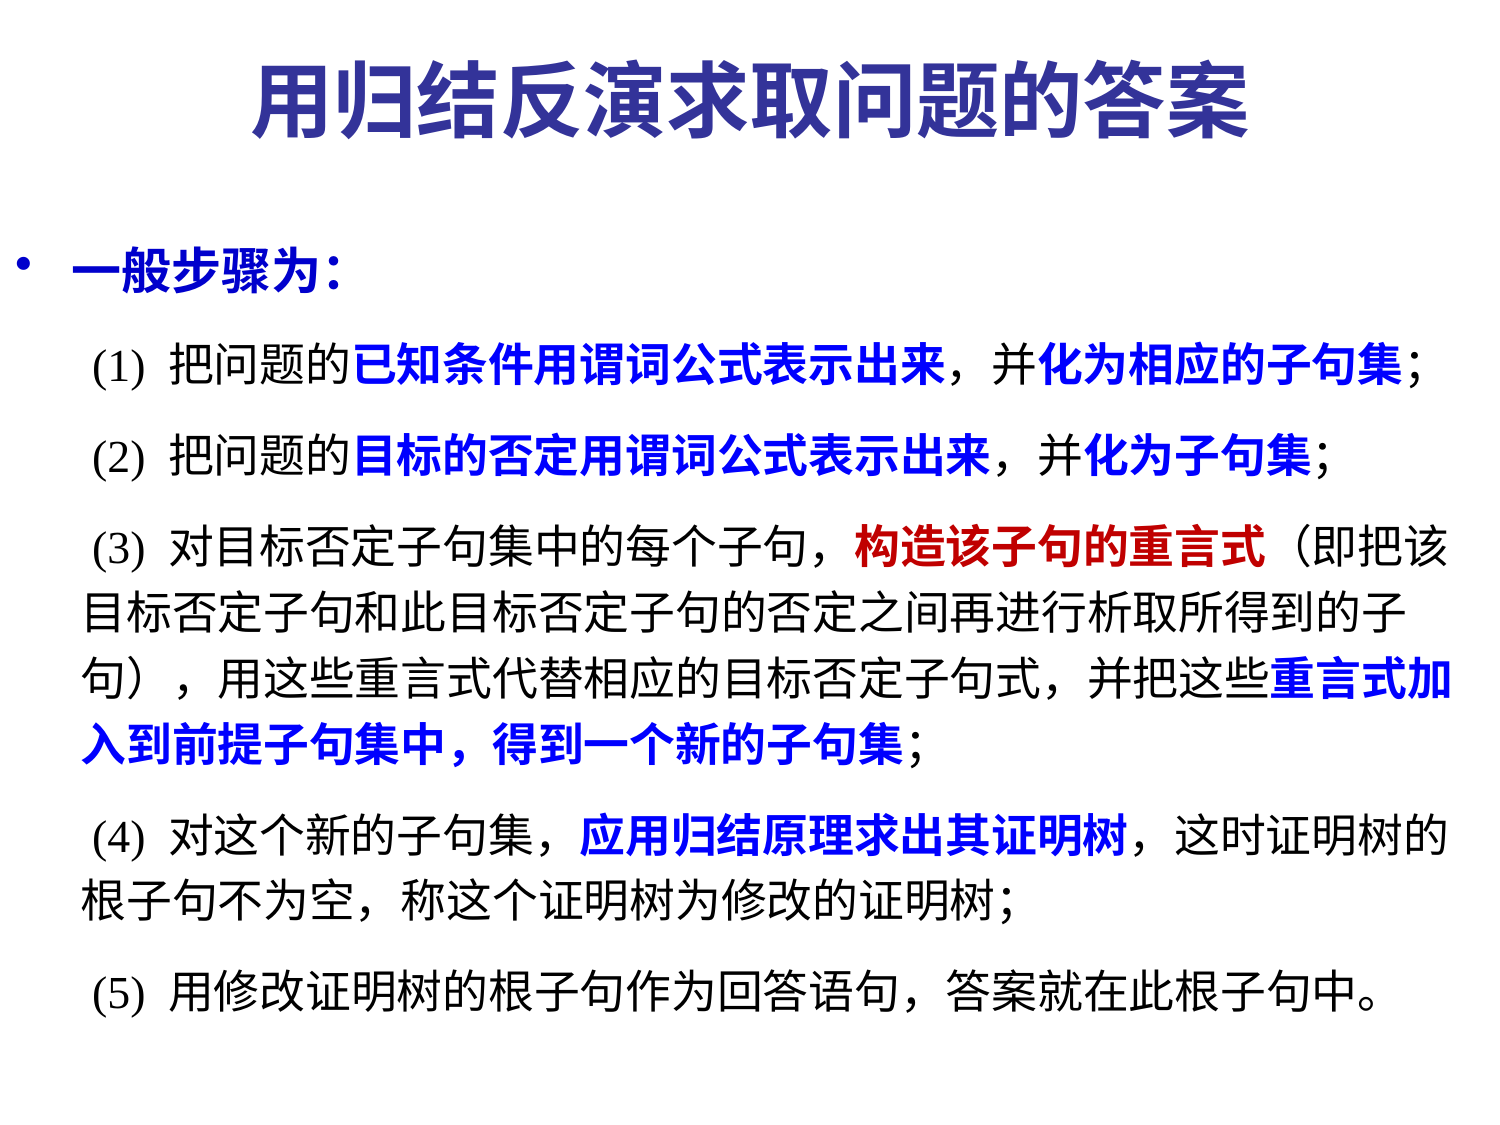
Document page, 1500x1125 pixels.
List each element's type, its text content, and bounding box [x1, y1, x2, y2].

list 一般步骤为： (1) 把问题的已知条件用谓词公式表示出来，并化为相应的子句集； (2) 把问题的目标的否定用谓词公式表示出来，并化为子句集； (3) 对目标否定子句集中的每个子句，构造该子句的重言式（即把该目标否定子句和此目标否定子句的否定之间再进行析取所得到的子句），用这些重言式代替相应的目标否定子句式，并把这些重言式加入到前提子句集中，得到一个新的子句集； (4) 对这个新的子句集，应用归结原理求出其证明树，这时证明树的根子句不为空，称这个证明树为修改的证明树； (5) 用修改证明树的根子句作为回答语句，答案就在此根子句中。 [0, 220, 1500, 1094]
title 用归结反演求取问题的答案 [53, 0, 1447, 197]
